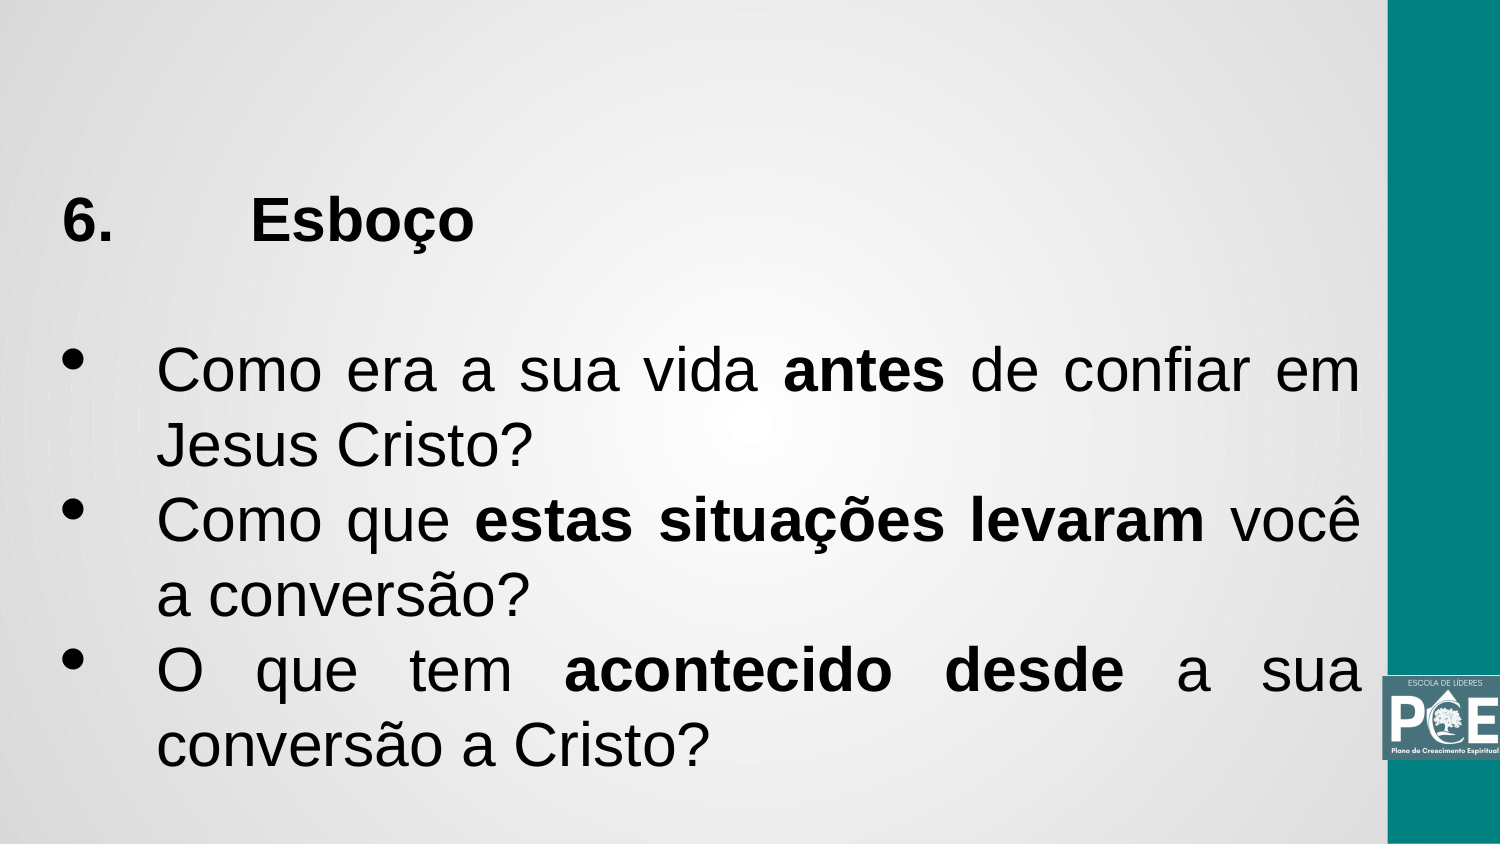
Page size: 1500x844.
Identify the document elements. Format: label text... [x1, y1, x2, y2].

picture [1382, 675, 1500, 760]
text_box Esboço Como era a sua vida antes de confiar em Jesus Cristo? Como que estas situações levaram você a conversão? O que tem acontecido desde a sua conversão a Cristo? [17, 96, 1370, 786]
